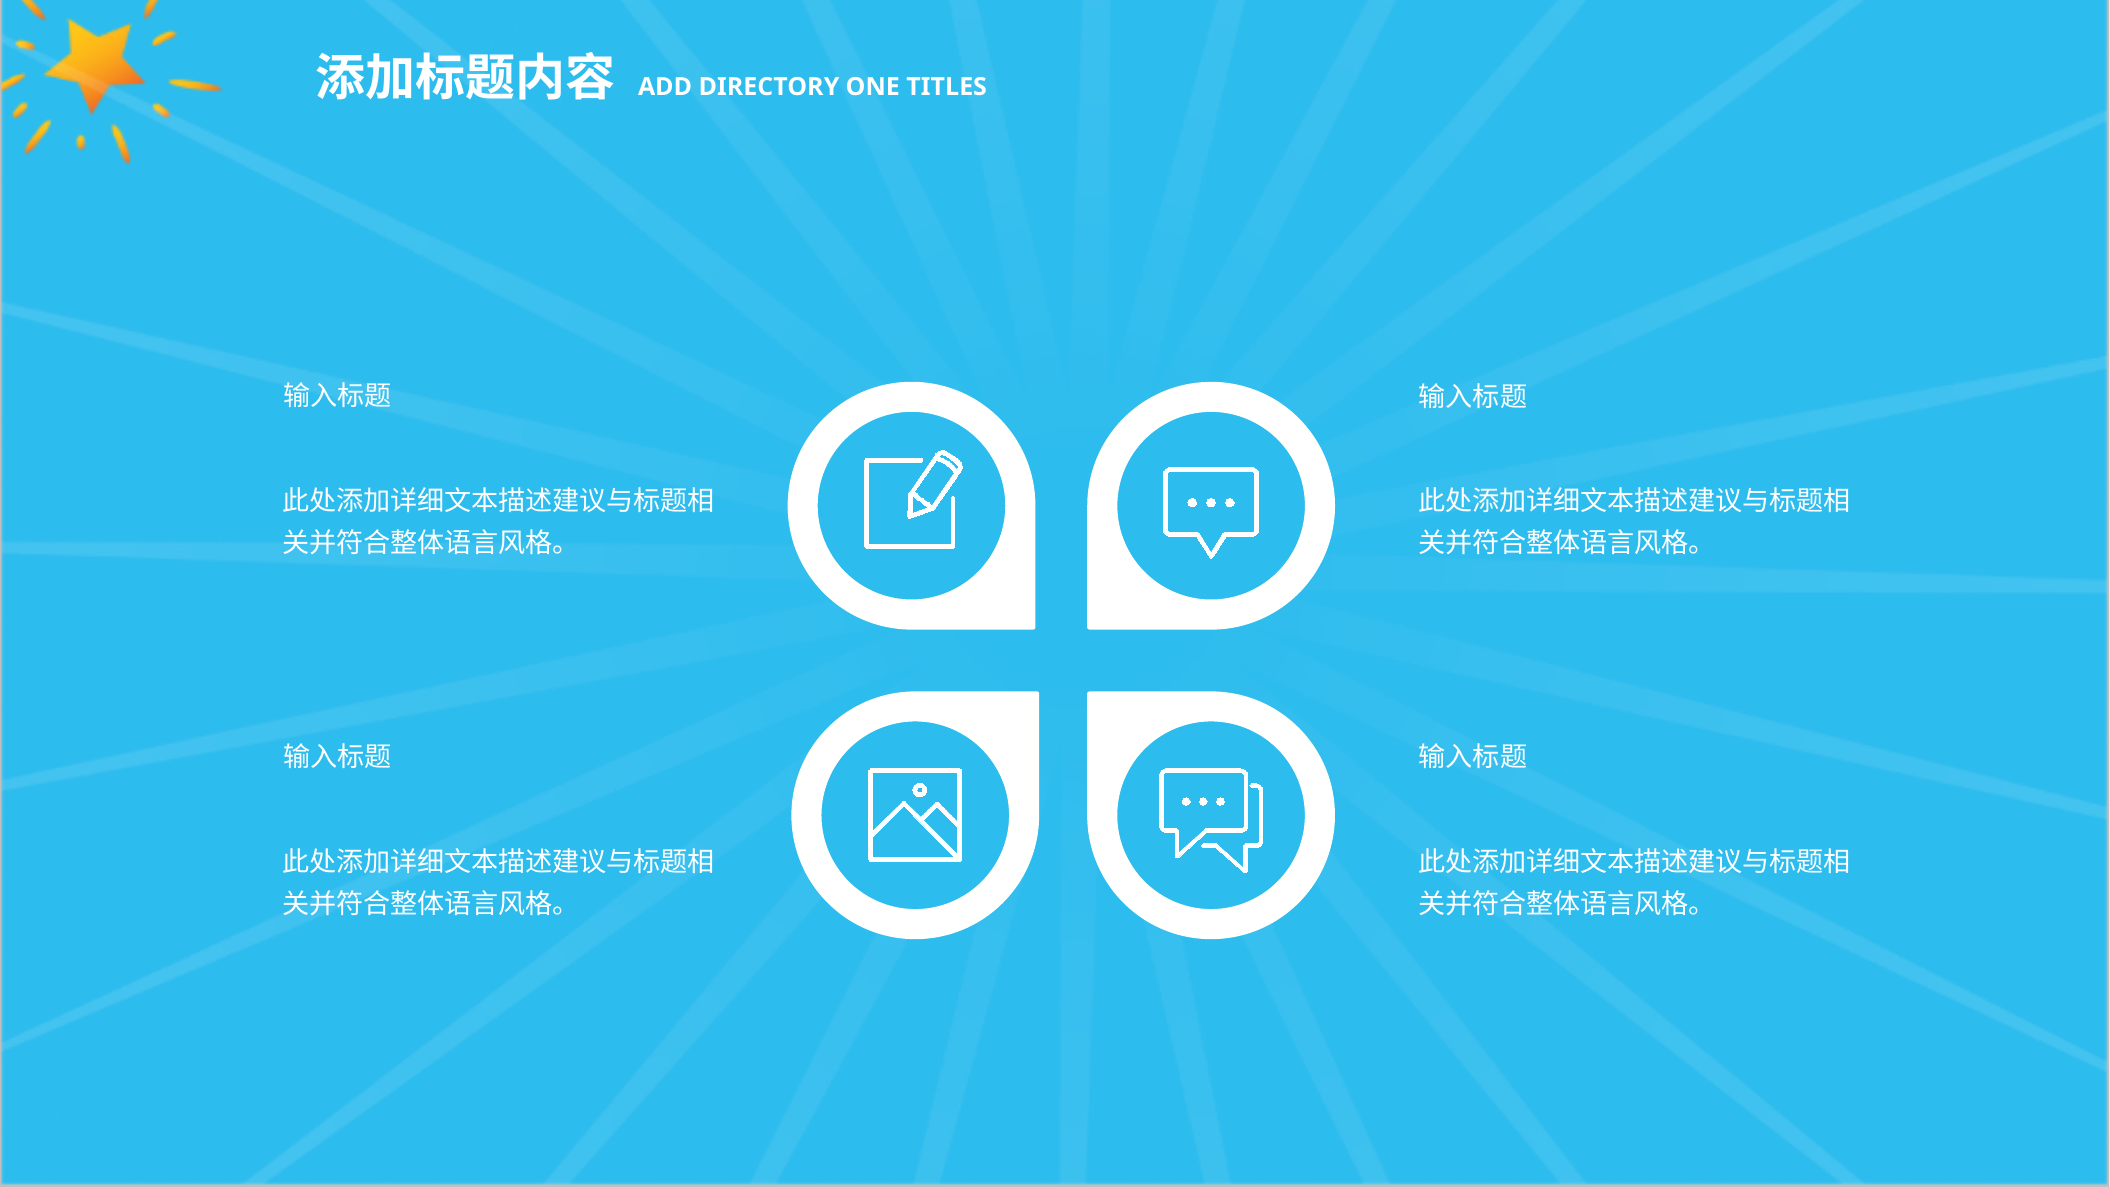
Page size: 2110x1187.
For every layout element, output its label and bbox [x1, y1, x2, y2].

picture [0, 0, 2110, 1187]
text_box [1406, 733, 1877, 926]
text_box [789, 383, 1034, 628]
text_box [793, 693, 1038, 938]
text_box [271, 733, 742, 926]
text_box [1406, 374, 1877, 565]
text_box [1089, 693, 1333, 938]
text_box [1089, 383, 1333, 628]
text_box [271, 372, 742, 565]
